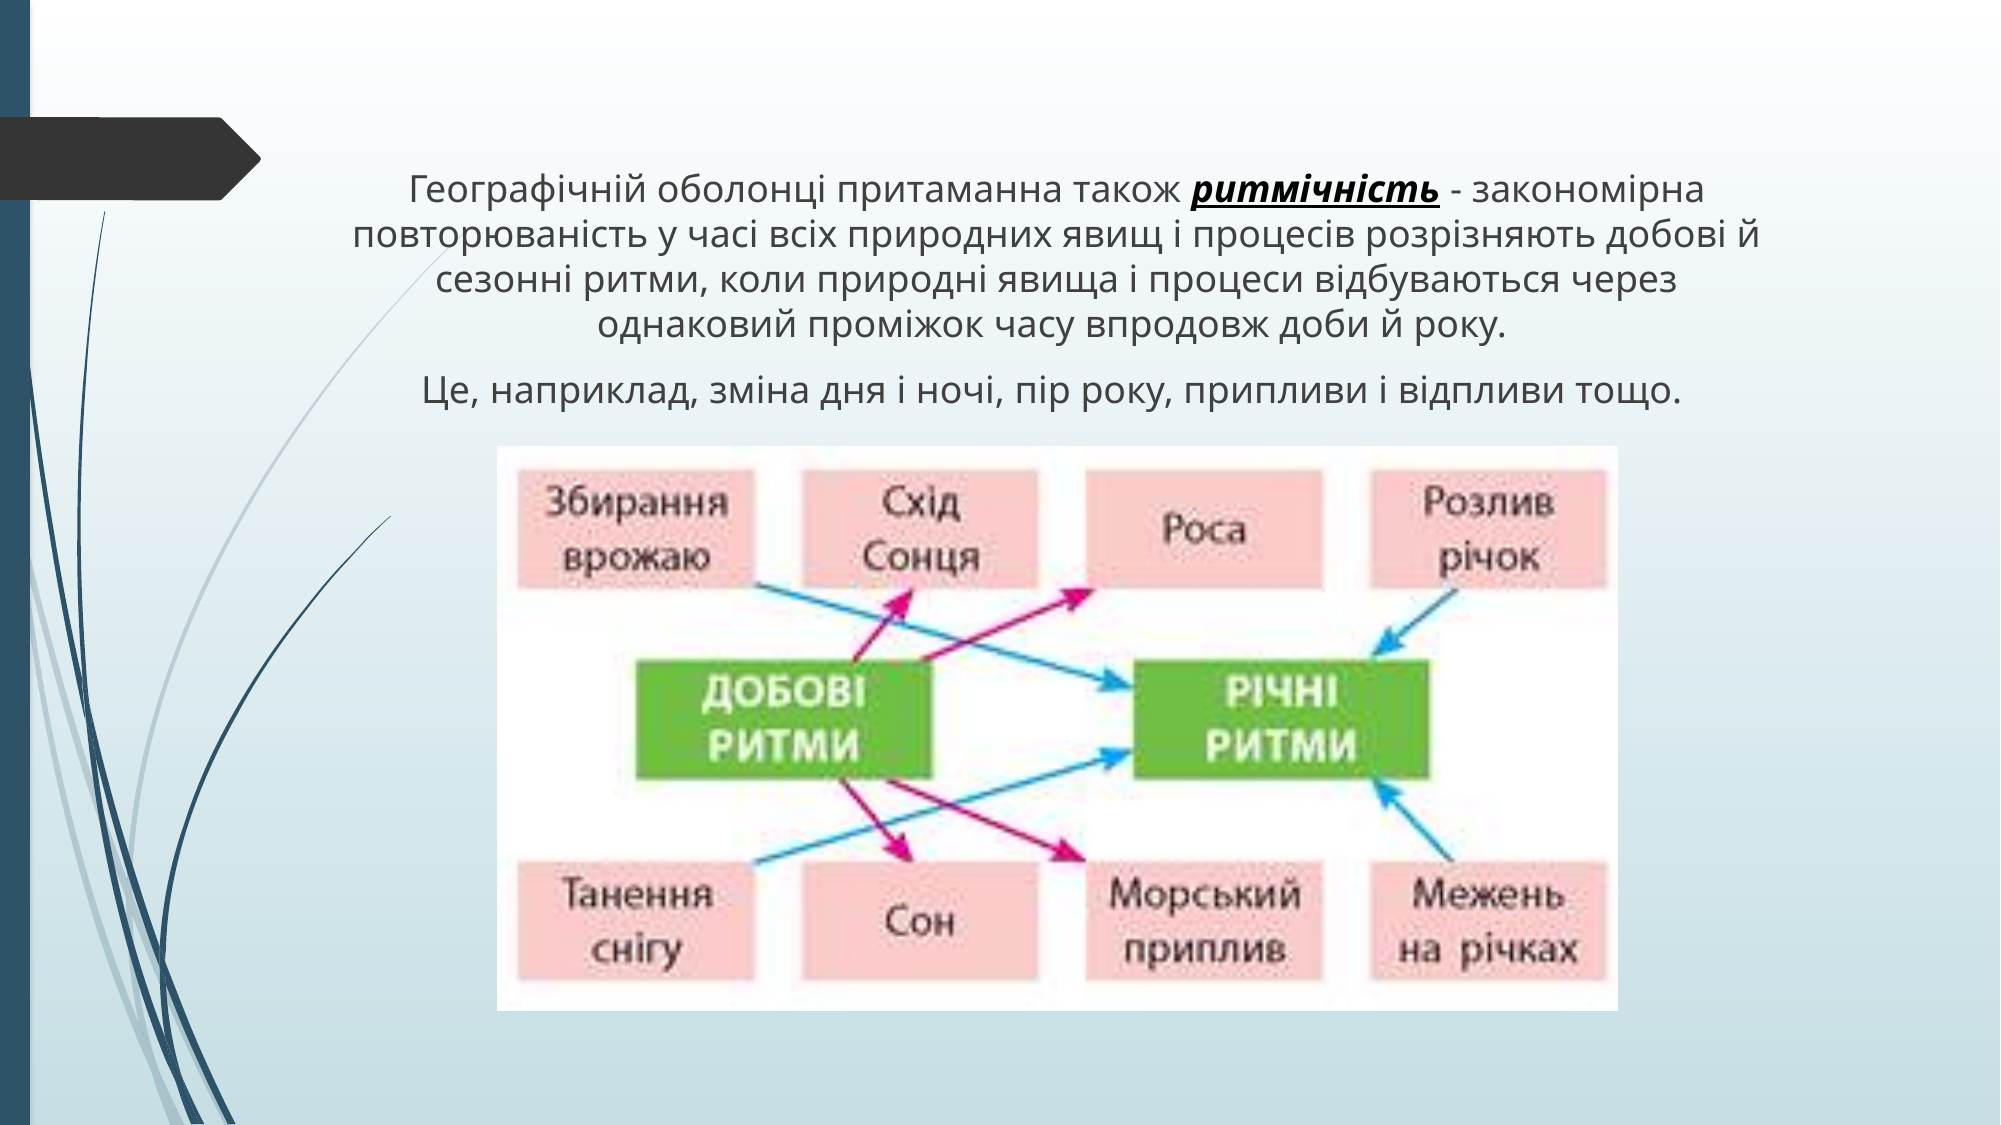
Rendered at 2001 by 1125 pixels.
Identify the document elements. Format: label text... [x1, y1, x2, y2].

picture [496, 446, 1618, 1011]
list Географічній оболонці притаманна також ритмічність - закономірна повторюваність у часі всіх природних явищ і процесів розрізняють добові й сезонні ритми, коли природні явища і процеси відбуваються через однаковий проміжок часу впродовж доби й року. Це, наприклад, зміна дня і ночі, пір року, припливи і відпливи тощо. [325, 156, 1789, 778]
